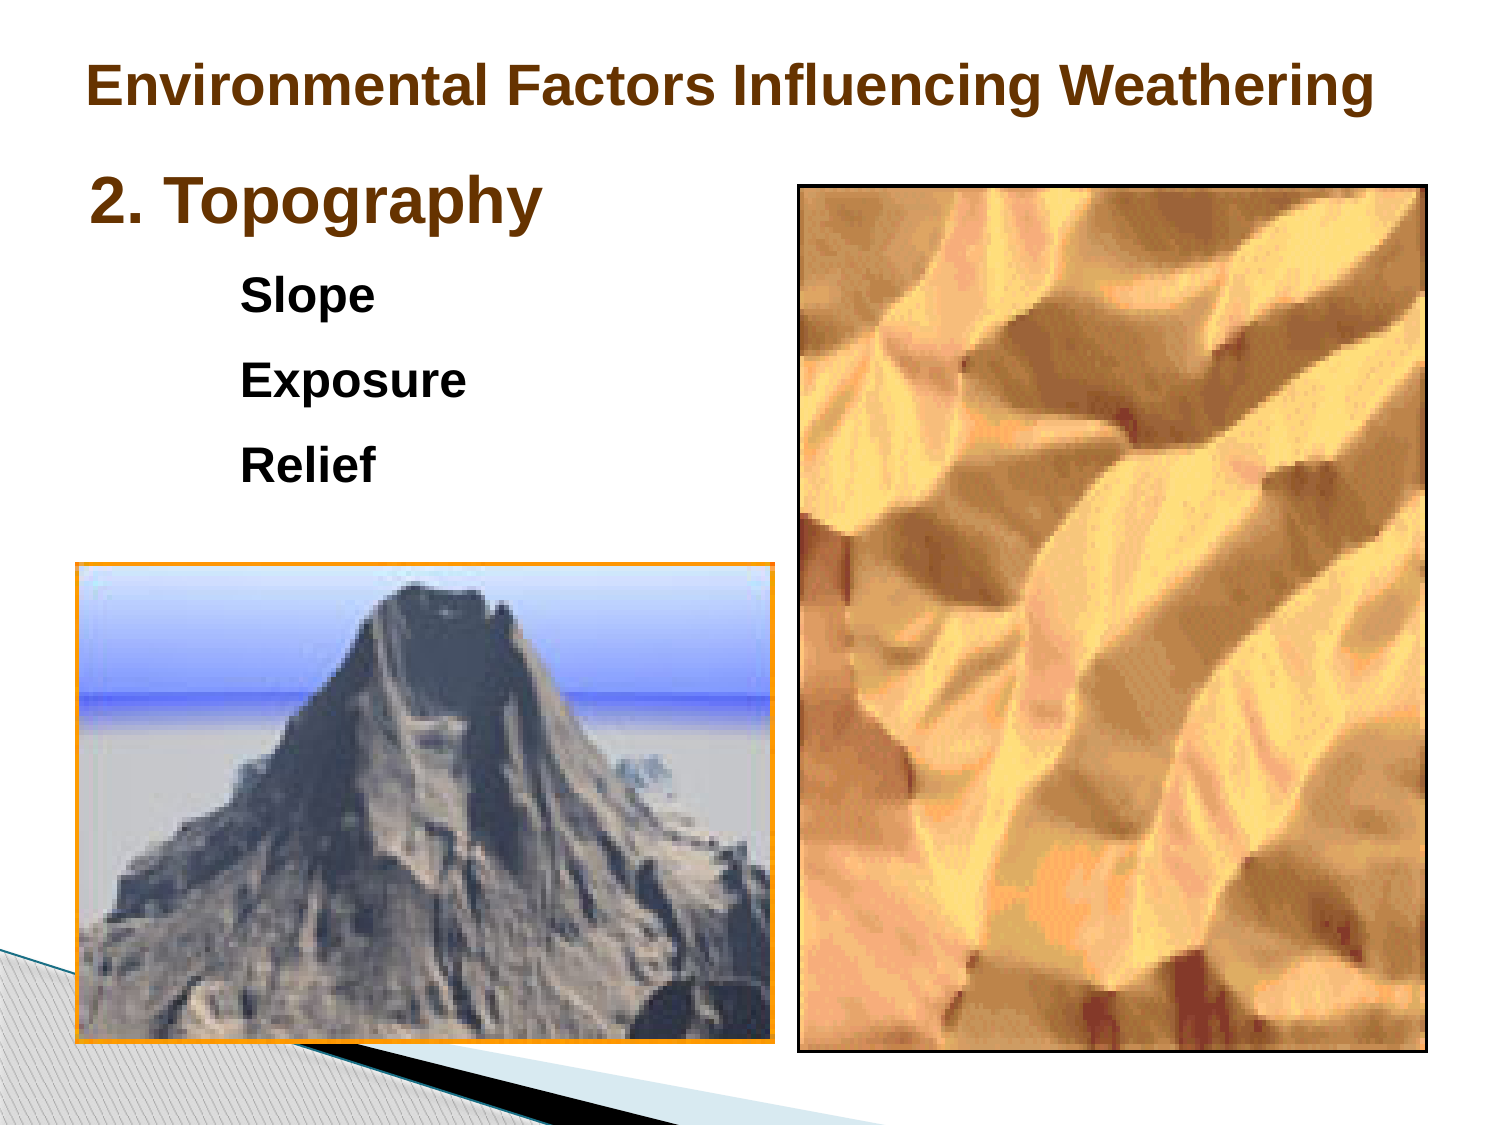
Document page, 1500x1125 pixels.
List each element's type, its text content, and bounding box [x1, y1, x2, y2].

picture [74, 562, 776, 1044]
picture [799, 187, 1426, 1051]
text_box 2. Topography Slope Exposure Relief [74, 149, 688, 500]
text_box Environmental Factors Influencing Weathering [49, 39, 1413, 125]
